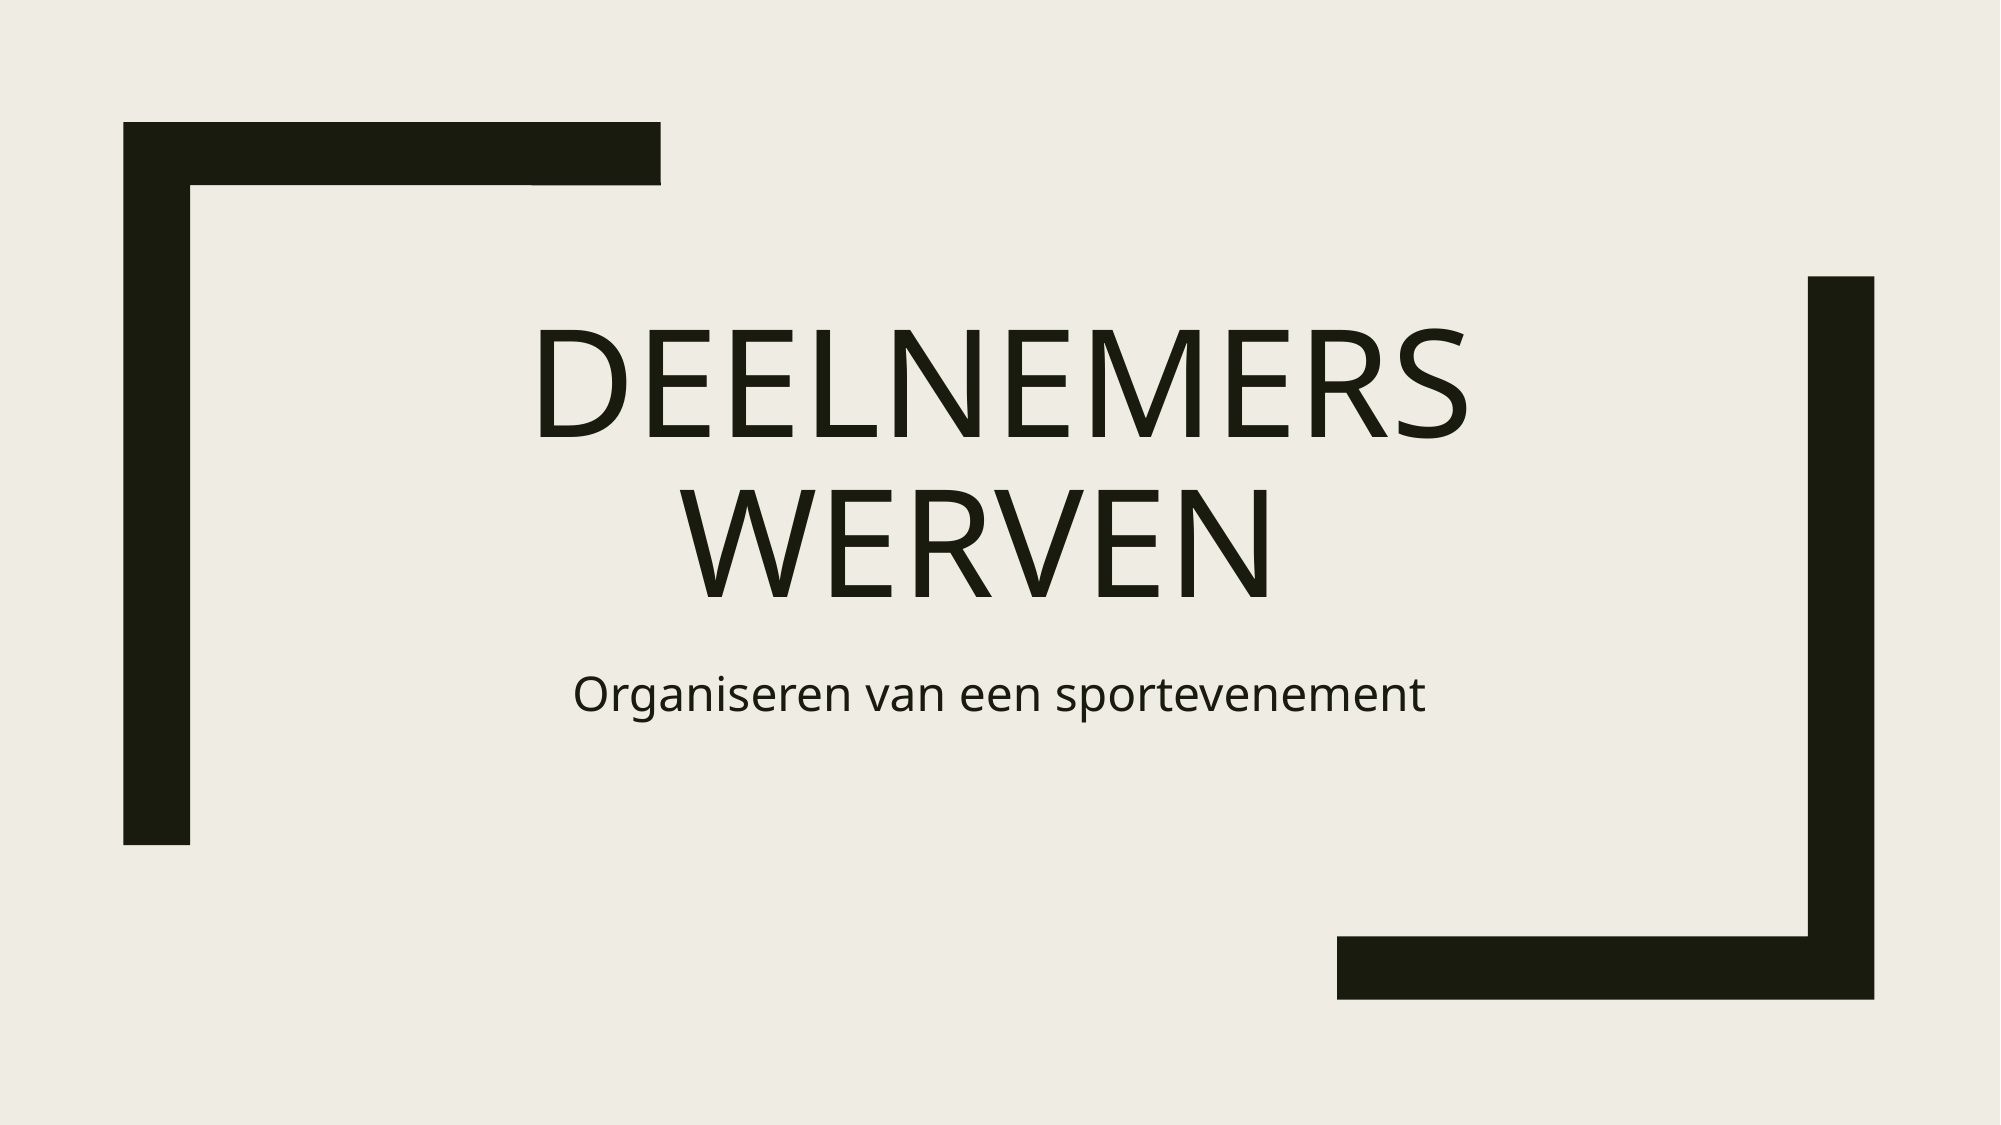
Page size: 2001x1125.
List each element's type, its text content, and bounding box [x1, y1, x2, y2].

title Deelnemers werven [314, 293, 1686, 638]
subtitle Organiseren van een sportevenement [439, 649, 1561, 828]
